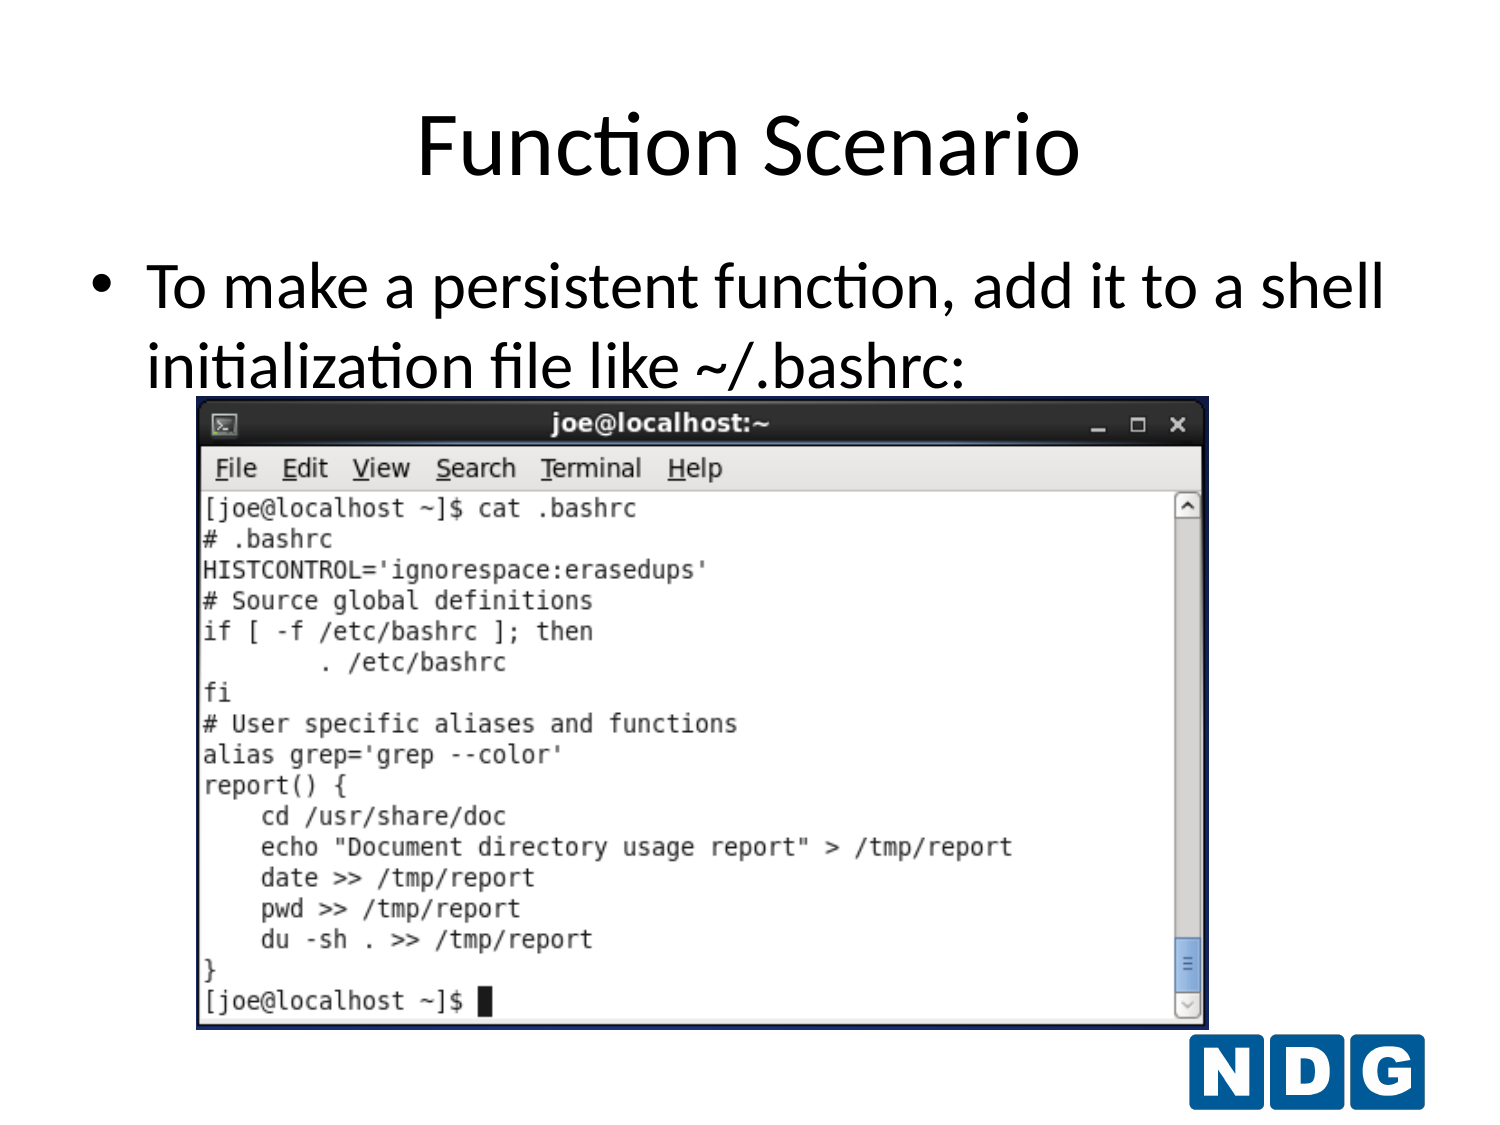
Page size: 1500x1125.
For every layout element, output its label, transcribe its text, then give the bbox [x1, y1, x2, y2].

list To make a persistent function, add it to a shell initialization file like ~/.bashrc: [74, 234, 1426, 978]
title Function Scenario [74, 44, 1426, 233]
picture [195, 396, 1210, 1030]
picture [1189, 1034, 1425, 1110]
